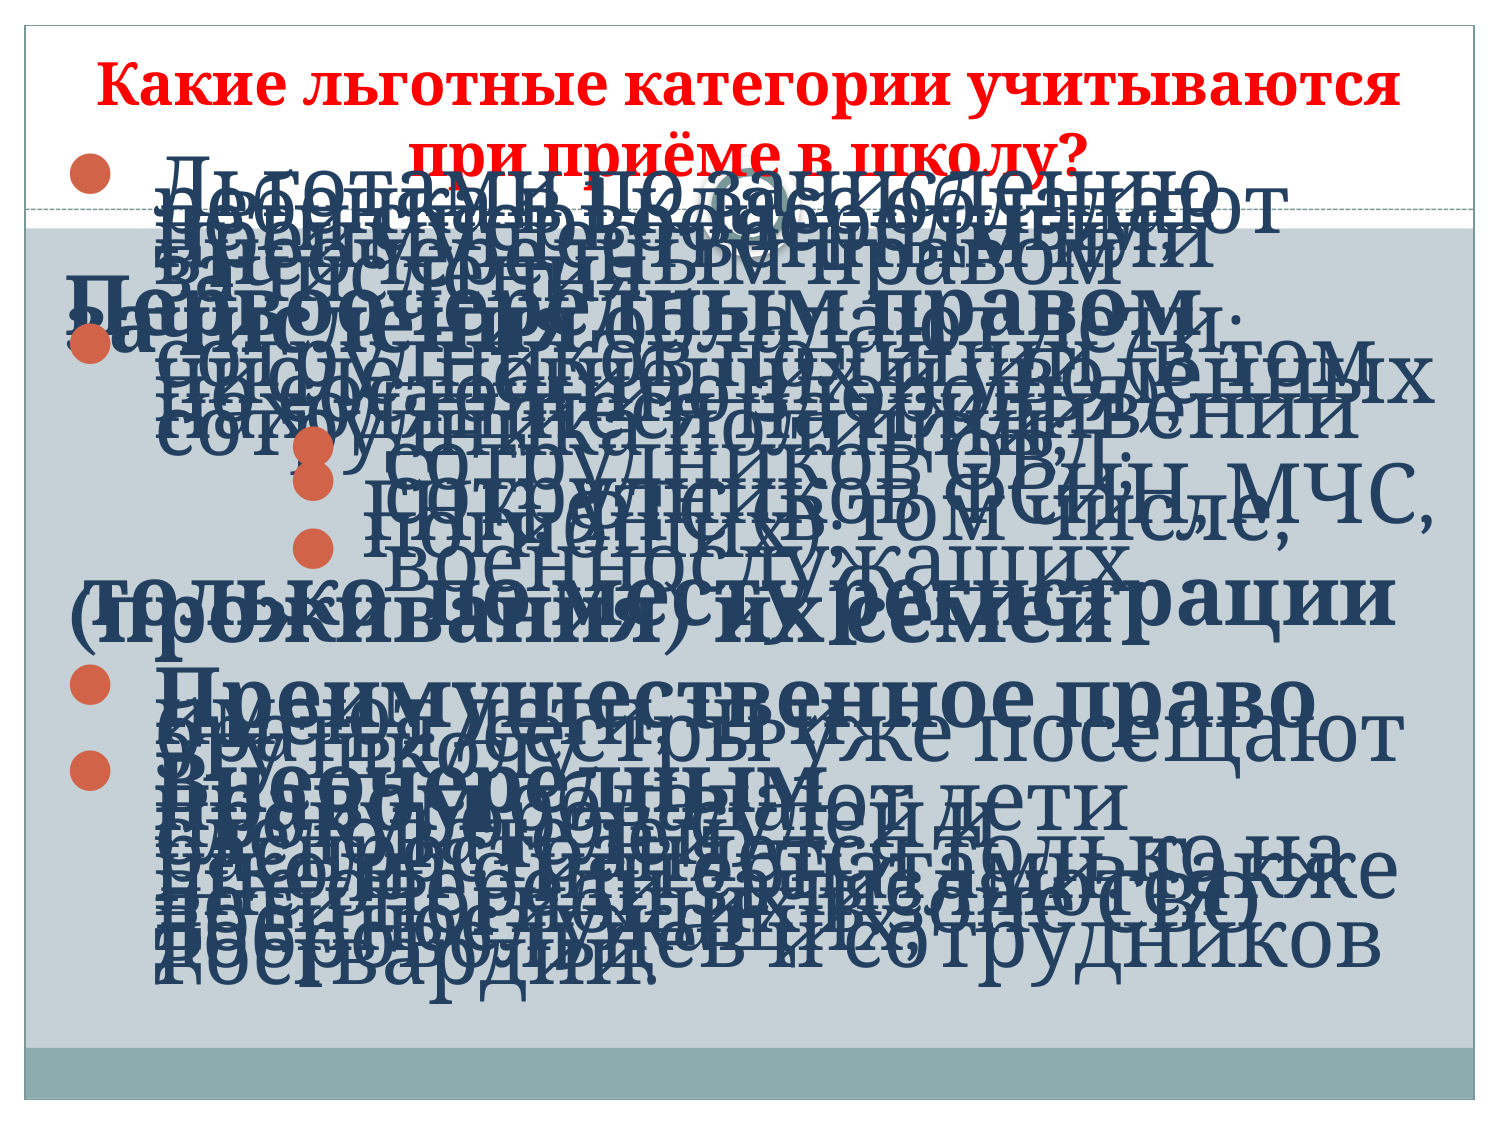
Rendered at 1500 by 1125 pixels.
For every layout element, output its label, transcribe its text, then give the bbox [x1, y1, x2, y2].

list Льготами по зачислению ребенка в 1 класс обладают дети с первоочередным, преимущественным или внеочередным правом зачисления. Первоочередным правом зачисления обладают дети: сотрудников полиции (в том числе, погибших и уволенных по состоянию здоровья), находящиеся на иждивении сотрудника полиции; сотрудников ОВД; сотрудников ФСИН, МЧС, ГНК, ФТС (в том числе, погибших); военнослужащих. только по месту регистрации (проживания) их семей Преимущественное право имеют дети, чьи братья/сестры уже посещают эту школу. Внеочередным правом обладают дети прокуроров, судей и следователей — распространяется только на школы с интернатами. Также вне очереди зачисляются дети погибших в зоне СВО военнослужащих, добровольцев и сотрудников Росгвардии. [49, 208, 1459, 1106]
title Какие льготные категории учитываются при приёме в школу? [49, 37, 1450, 197]
